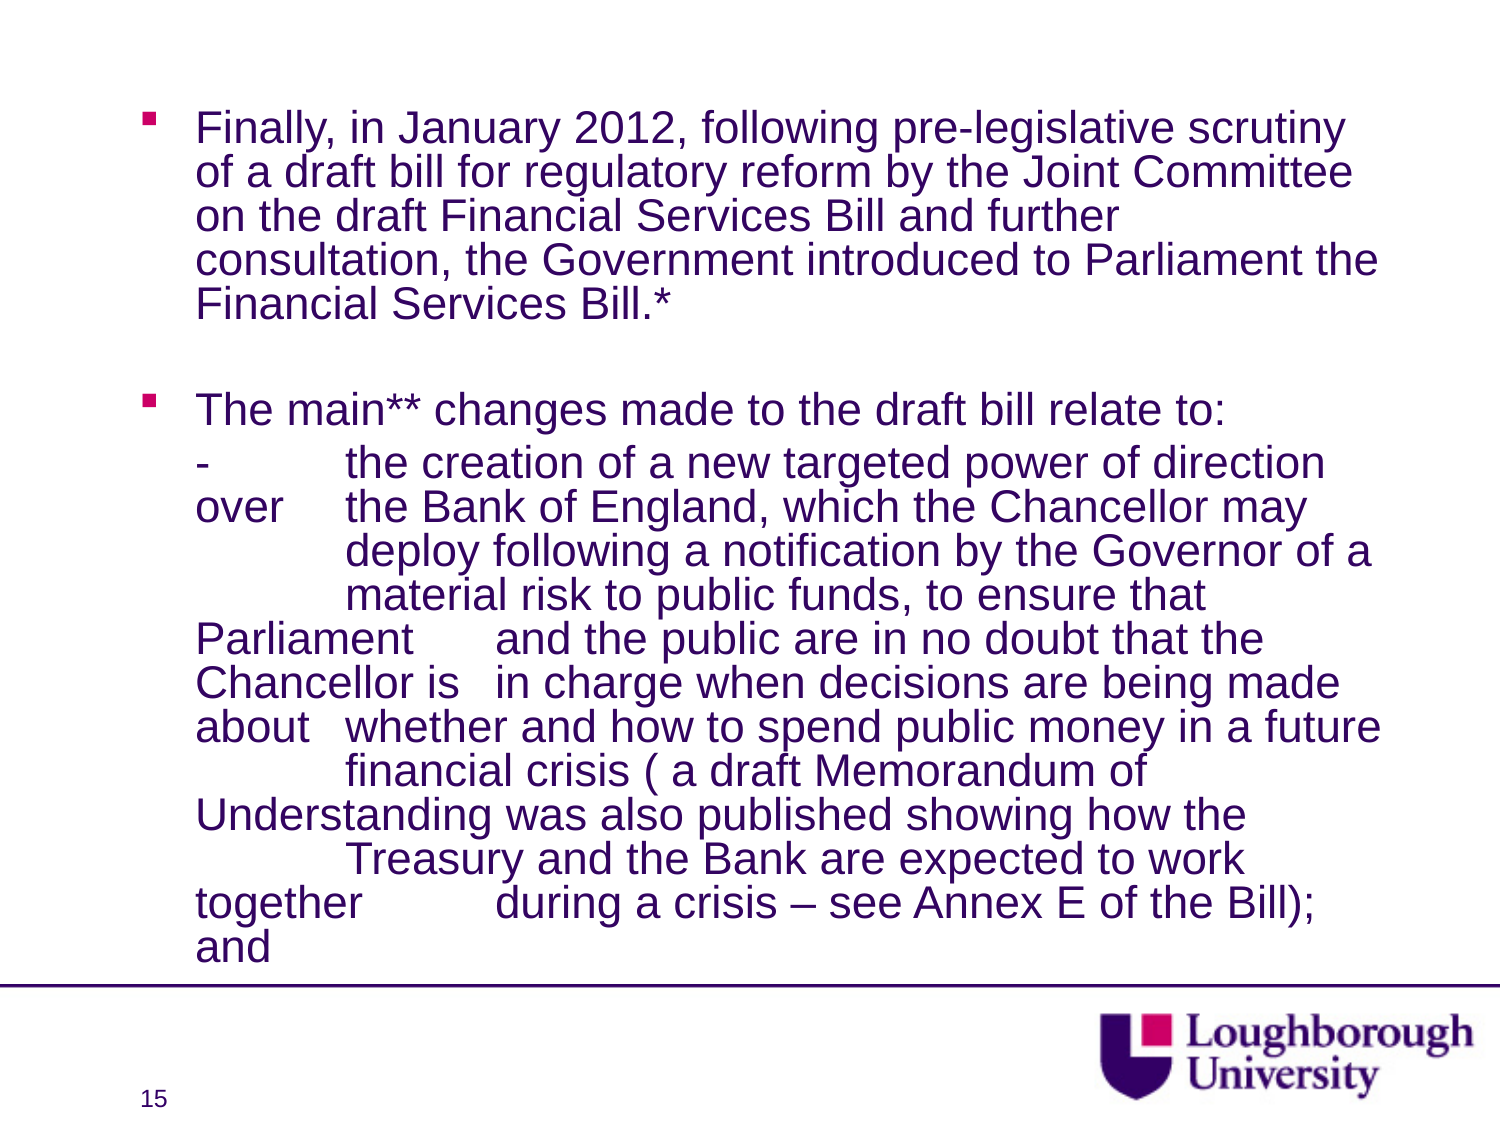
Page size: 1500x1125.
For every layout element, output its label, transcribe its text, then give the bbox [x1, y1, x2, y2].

picture [0, 984, 1500, 1125]
slide_number 15 [124, 1074, 226, 1107]
text_box Finally, in January 2012, following pre-legislative scrutiny of a draft bill for regulatory reform by the Joint Committee on the draft Financial Services Bill and further consultation, the Government introduced to Parliament the Financial Services Bill.* The main** changes made to the draft bill relate to: - the creation of a new targeted power of direction over the Bank of England, which the Chancellor may deploy following a notification by the Governor of a material risk to public funds, to ensure that Parliament and the public are in no doubt that the Chancellor is in charge when decisions are being made about whether and how to spend public money in a future financial crisis ( a draft Memorandum of Understanding was also published showing how the Treasury and the Bank are expected to work together during a crisis – see Annex E of the Bill); and [123, 172, 1399, 873]
